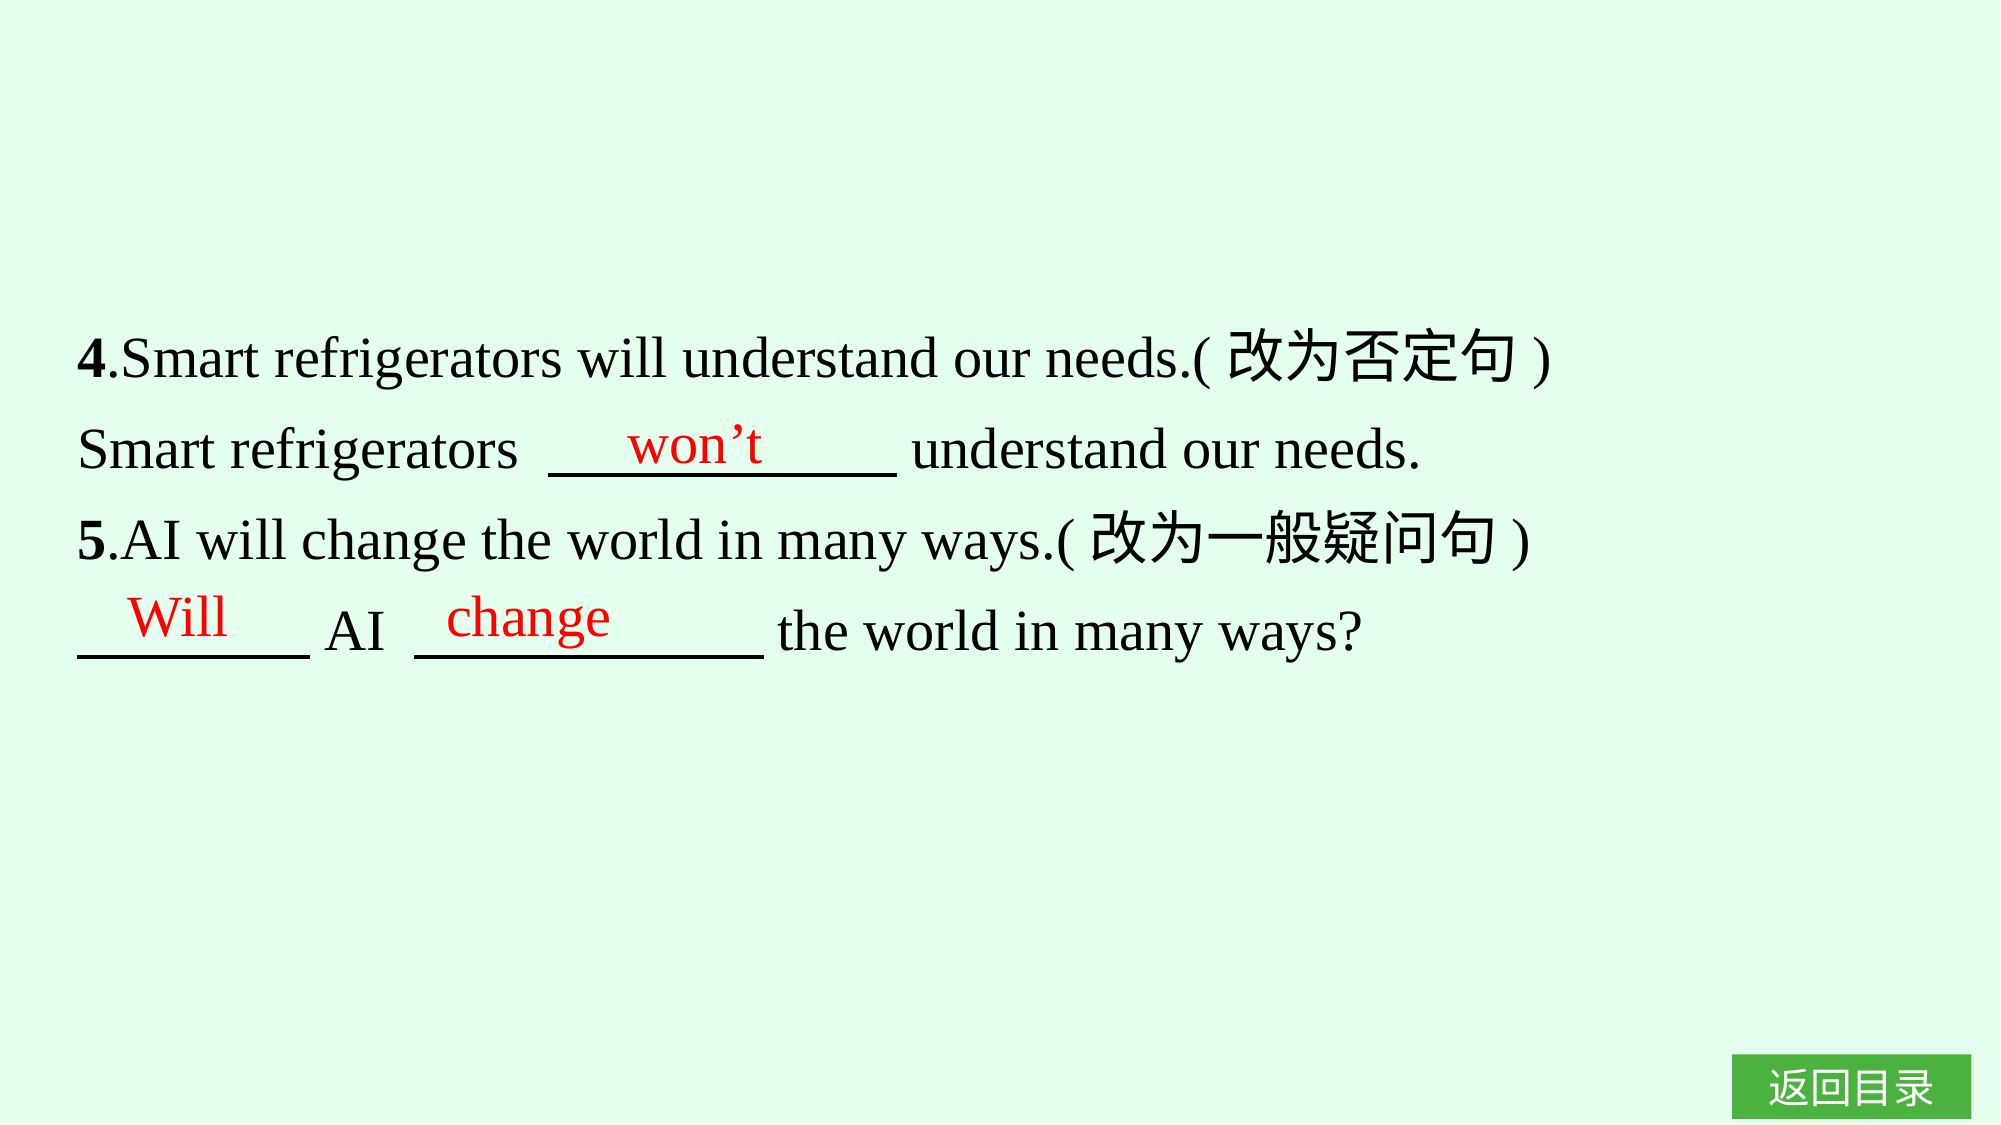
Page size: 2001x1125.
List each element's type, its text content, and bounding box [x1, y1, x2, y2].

text_box 4.Smart refrigerators will understand our needs.(改为否定句) Smart refrigerators understand our needs. 5.AI will change the world in many ways.(改为一般疑问句) AI the world in many ways? [62, 290, 1938, 670]
text_box won’t [612, 383, 778, 483]
text_box Will change [112, 556, 627, 656]
